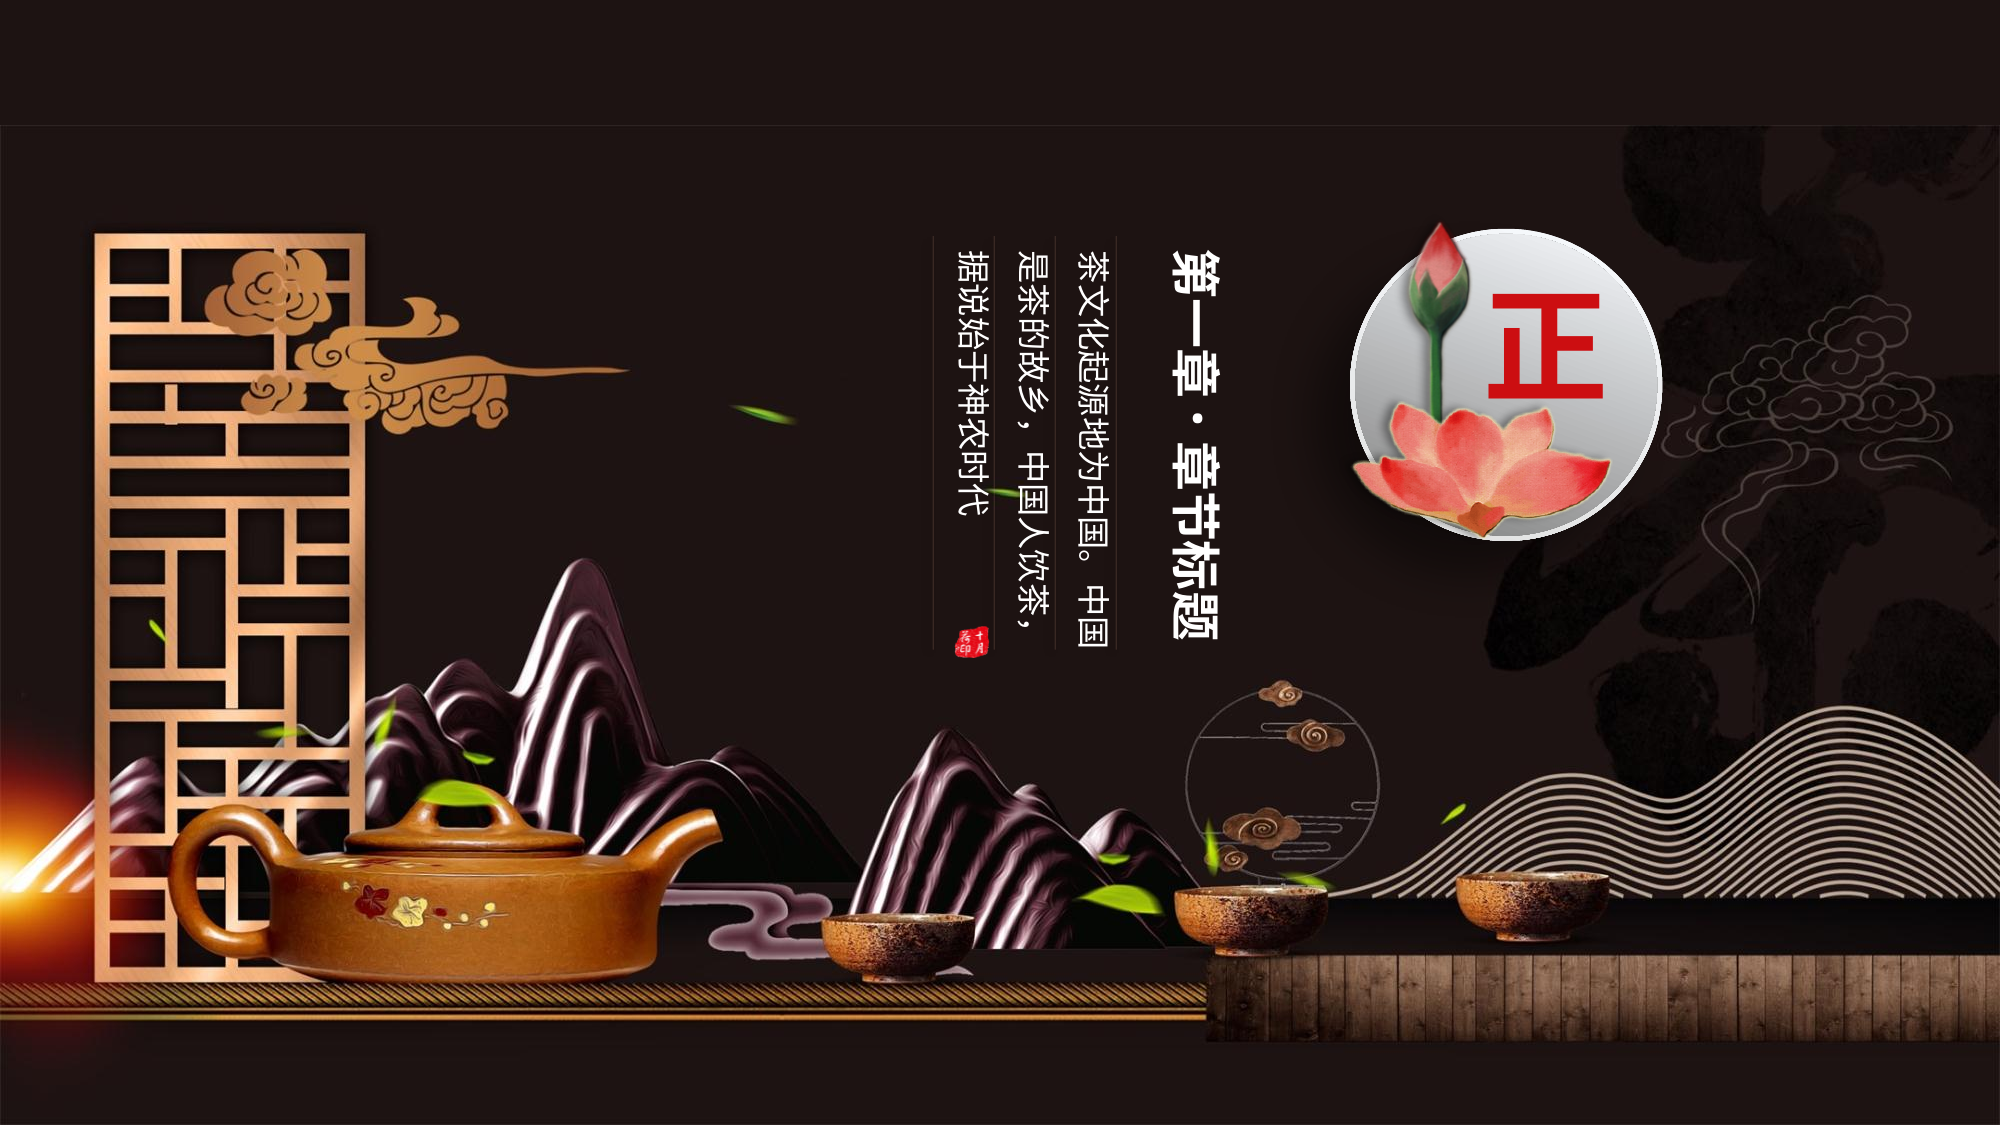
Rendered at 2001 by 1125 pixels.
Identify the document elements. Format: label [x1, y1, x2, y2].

text_box [1350, 218, 1663, 541]
picture [0, 125, 2000, 1125]
text_box [933, 236, 1117, 650]
